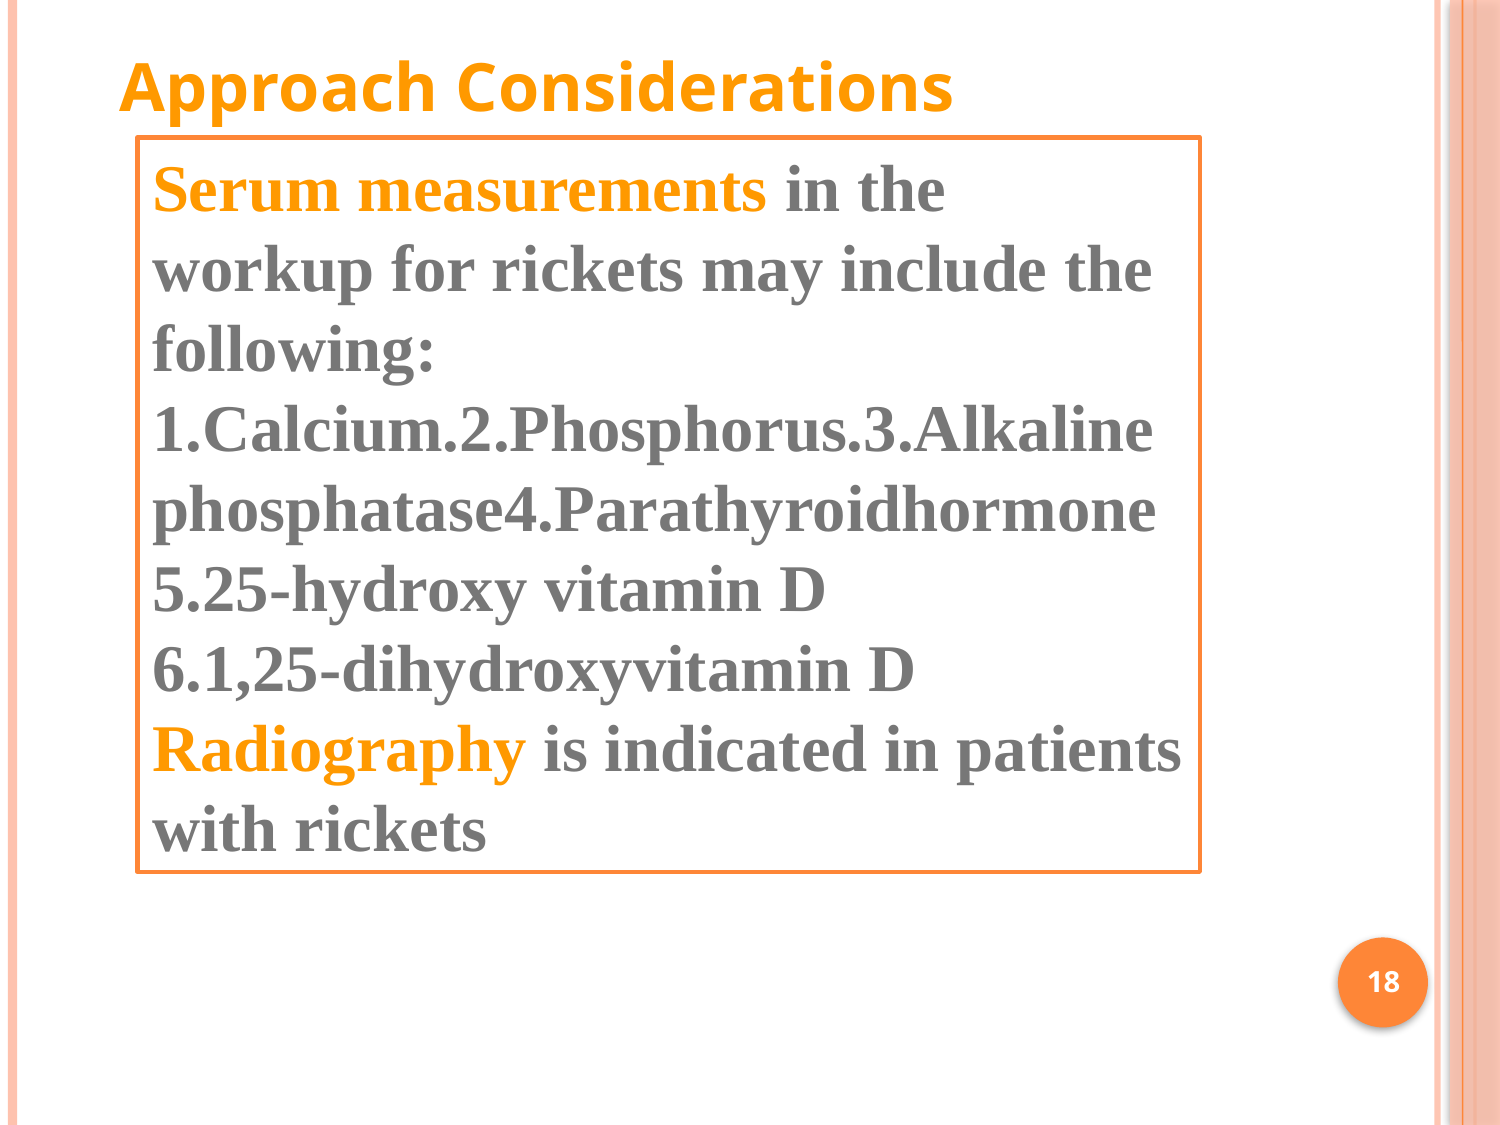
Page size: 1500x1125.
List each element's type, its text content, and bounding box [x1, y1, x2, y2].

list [594, 554, 781, 770]
slide_number 18 [1333, 940, 1434, 1027]
text_box Serum measurements in the workup for rickets may include the following: 1.Calcium.2.Phosphorus.3.Alkaline phosphatase4.Parathyroidhormone 5.25-hydroxy vitamin D 6.1,25-dihydroxyvitamin D Radiography is indicated in patients with rickets [135, 135, 1202, 874]
text_box Approach Considerations [104, 37, 971, 133]
